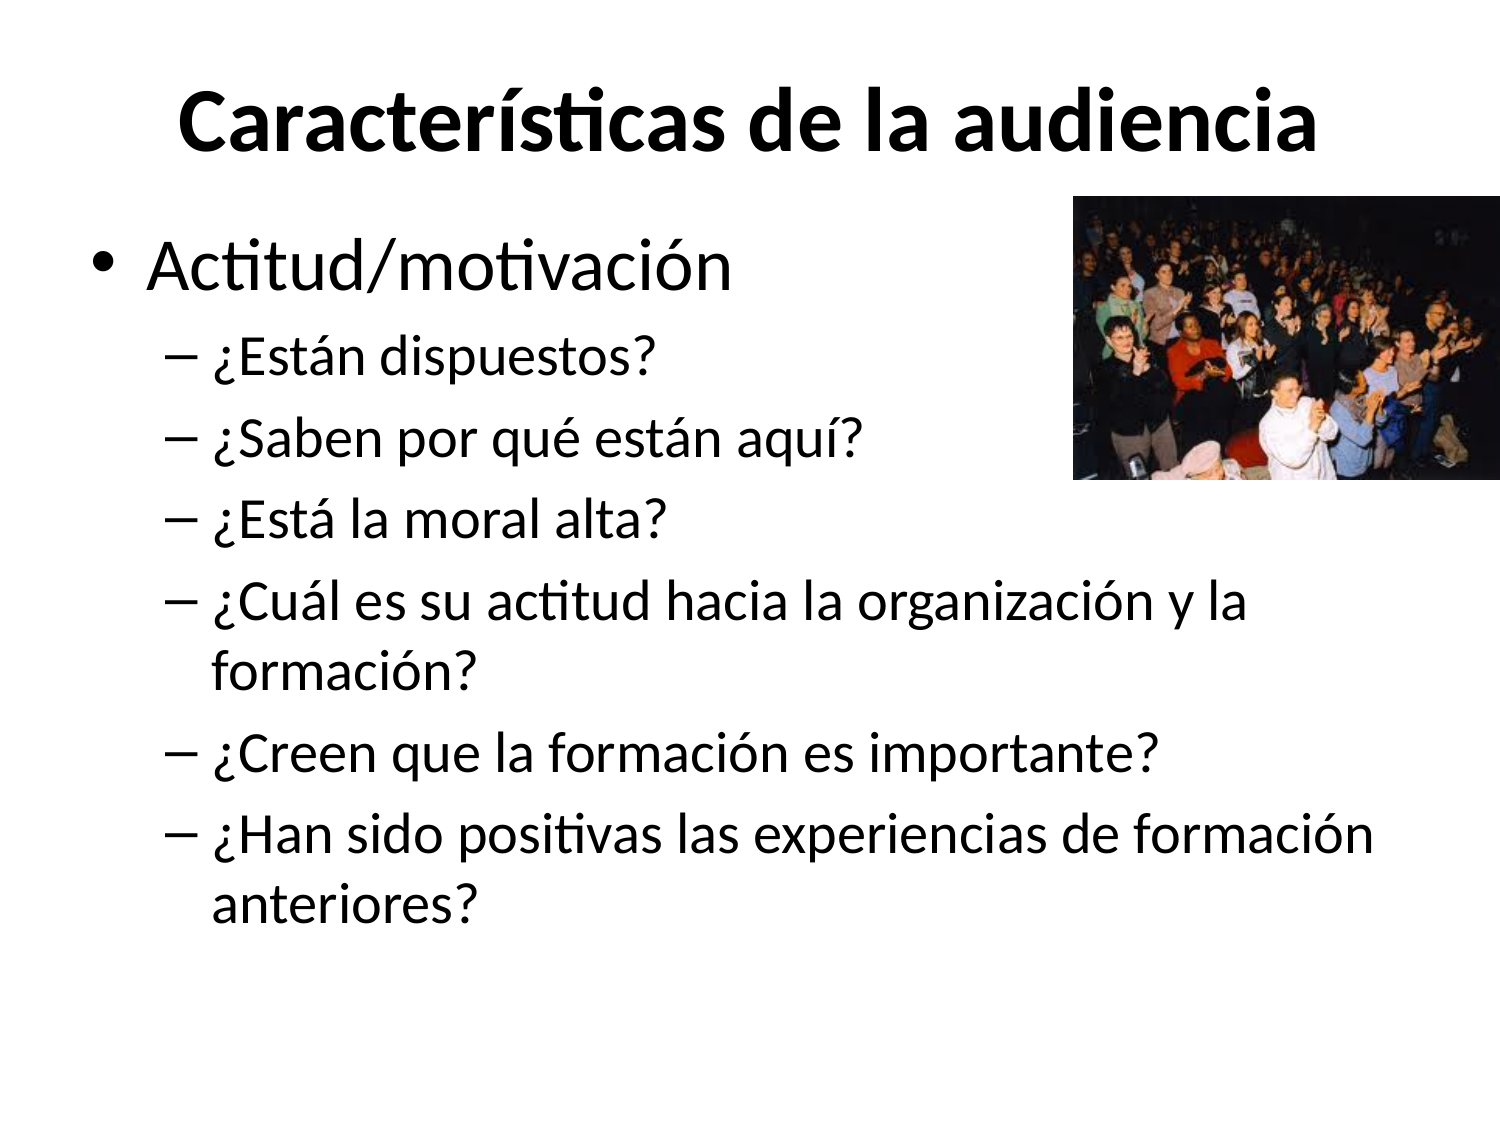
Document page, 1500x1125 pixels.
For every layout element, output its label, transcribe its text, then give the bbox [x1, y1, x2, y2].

picture [1073, 196, 1500, 481]
title Características de la audiencia [74, 44, 1426, 185]
list Actitud/motivación ¿Están dispuestos? ¿Saben por qué están aquí? ¿Está la moral alta? ¿Cuál es su actitud hacia la organización y la formación? ¿Creen que la formación es importante? ¿Han sido positivas las experiencias de formación anteriores? [74, 207, 1426, 1006]
